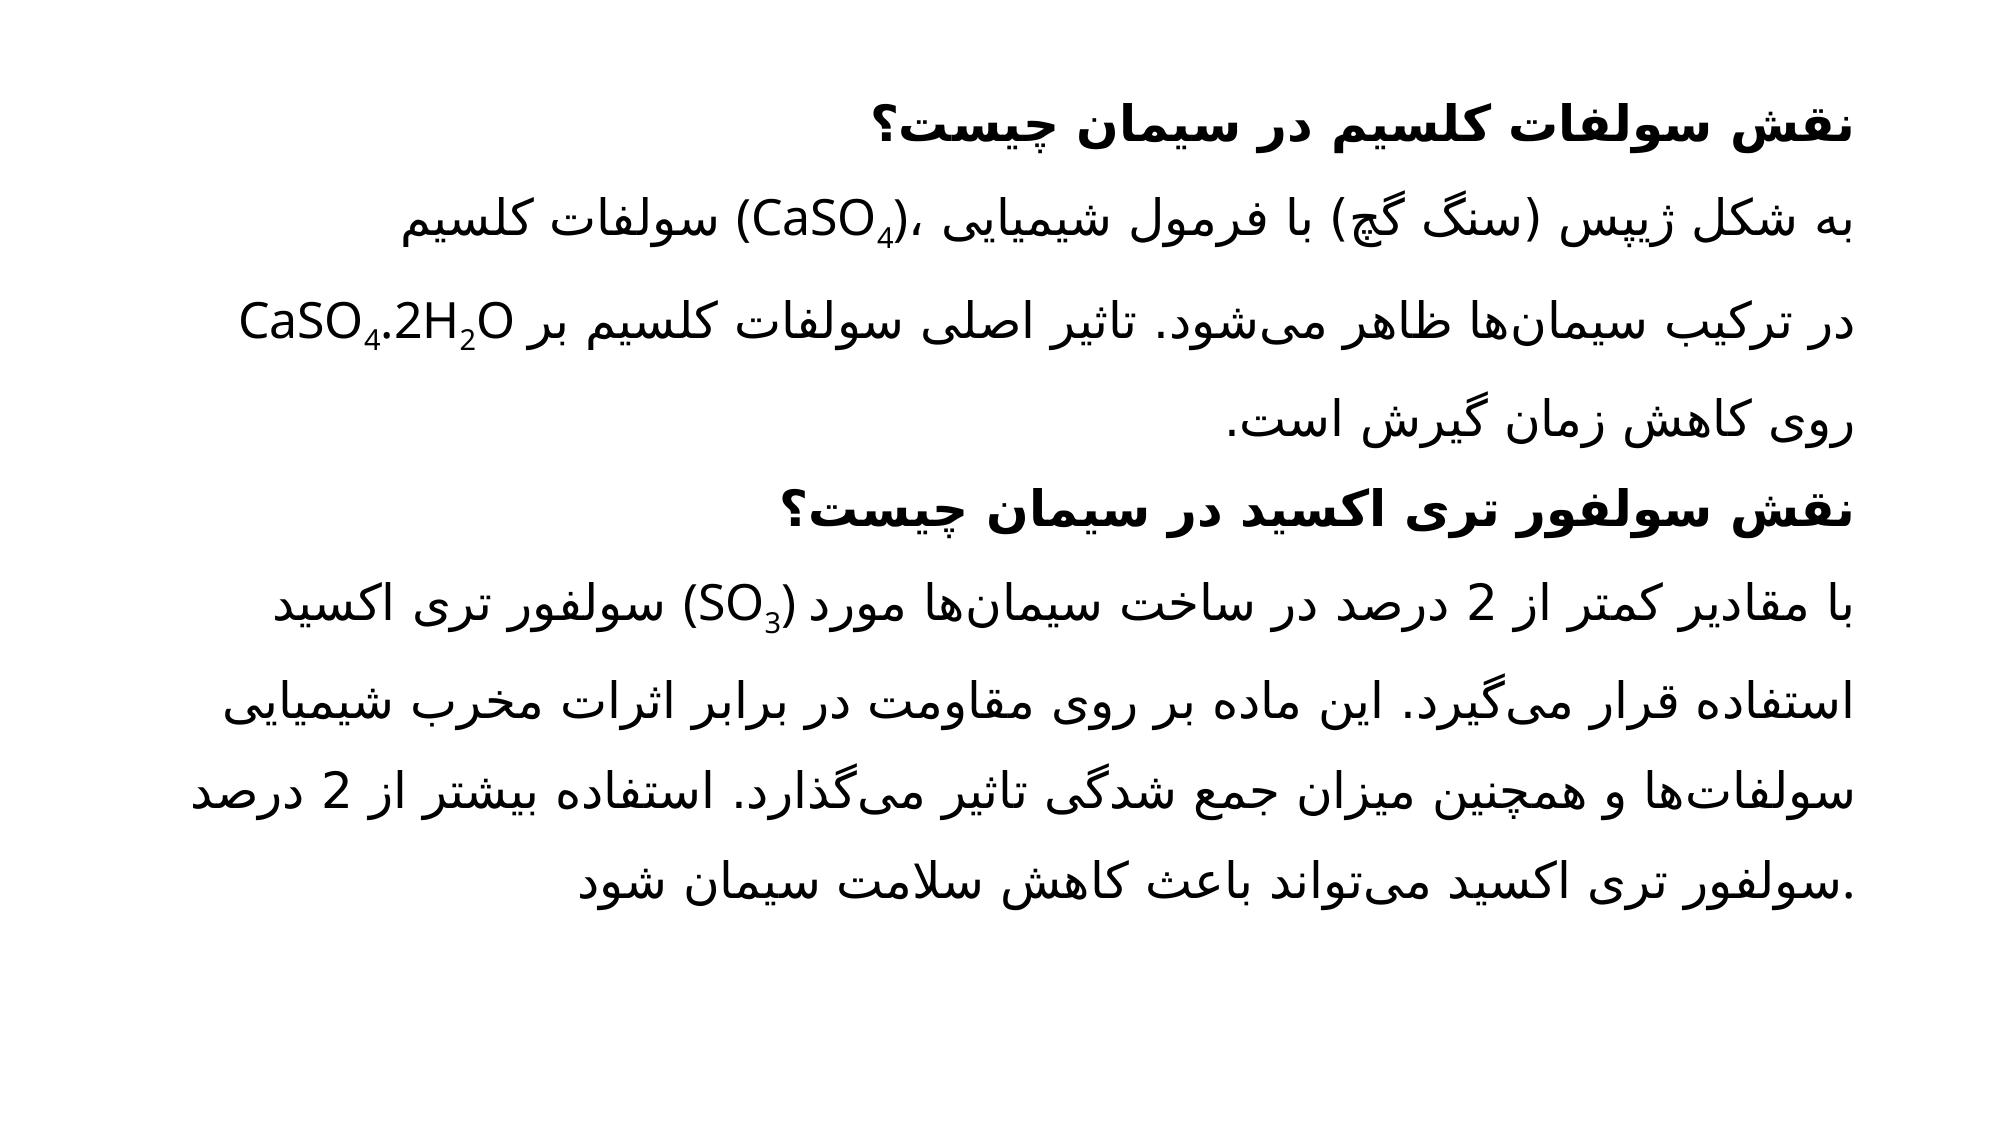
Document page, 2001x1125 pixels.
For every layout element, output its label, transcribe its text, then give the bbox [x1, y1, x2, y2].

title نقش سولفات کلسیم در سیمان چیست؟ سولفات کلسیم (CaSO4)، به شکل ژیپس (سنگ گچ) با فرمول شیمیایی CaSO4.2H2O در ترکیب سیمان‌ها ظاهر می‌شود. تاثیر اصلی سولفات کلسیم بر روی کاهش زمان گیرش است. نقش سولفور تری اکسید در سیمان چیست؟ سولفور تری اکسید (SO3) با مقادیر کمتر از 2 درصد در ساخت سیمان‌ها مورد استفاده قرار می‌گیرد. این ماده بر روی مقاومت در برابر اثرات مخرب شیمیایی سولفات‌ها و همچنین میزان جمع شدگی تاثیر می‌گذارد. استفاده بیشتر از 2 درصد سولفور تری اکسید می‌تواند باعث کاهش سلامت سیمان شود. [146, 177, 1871, 853]
